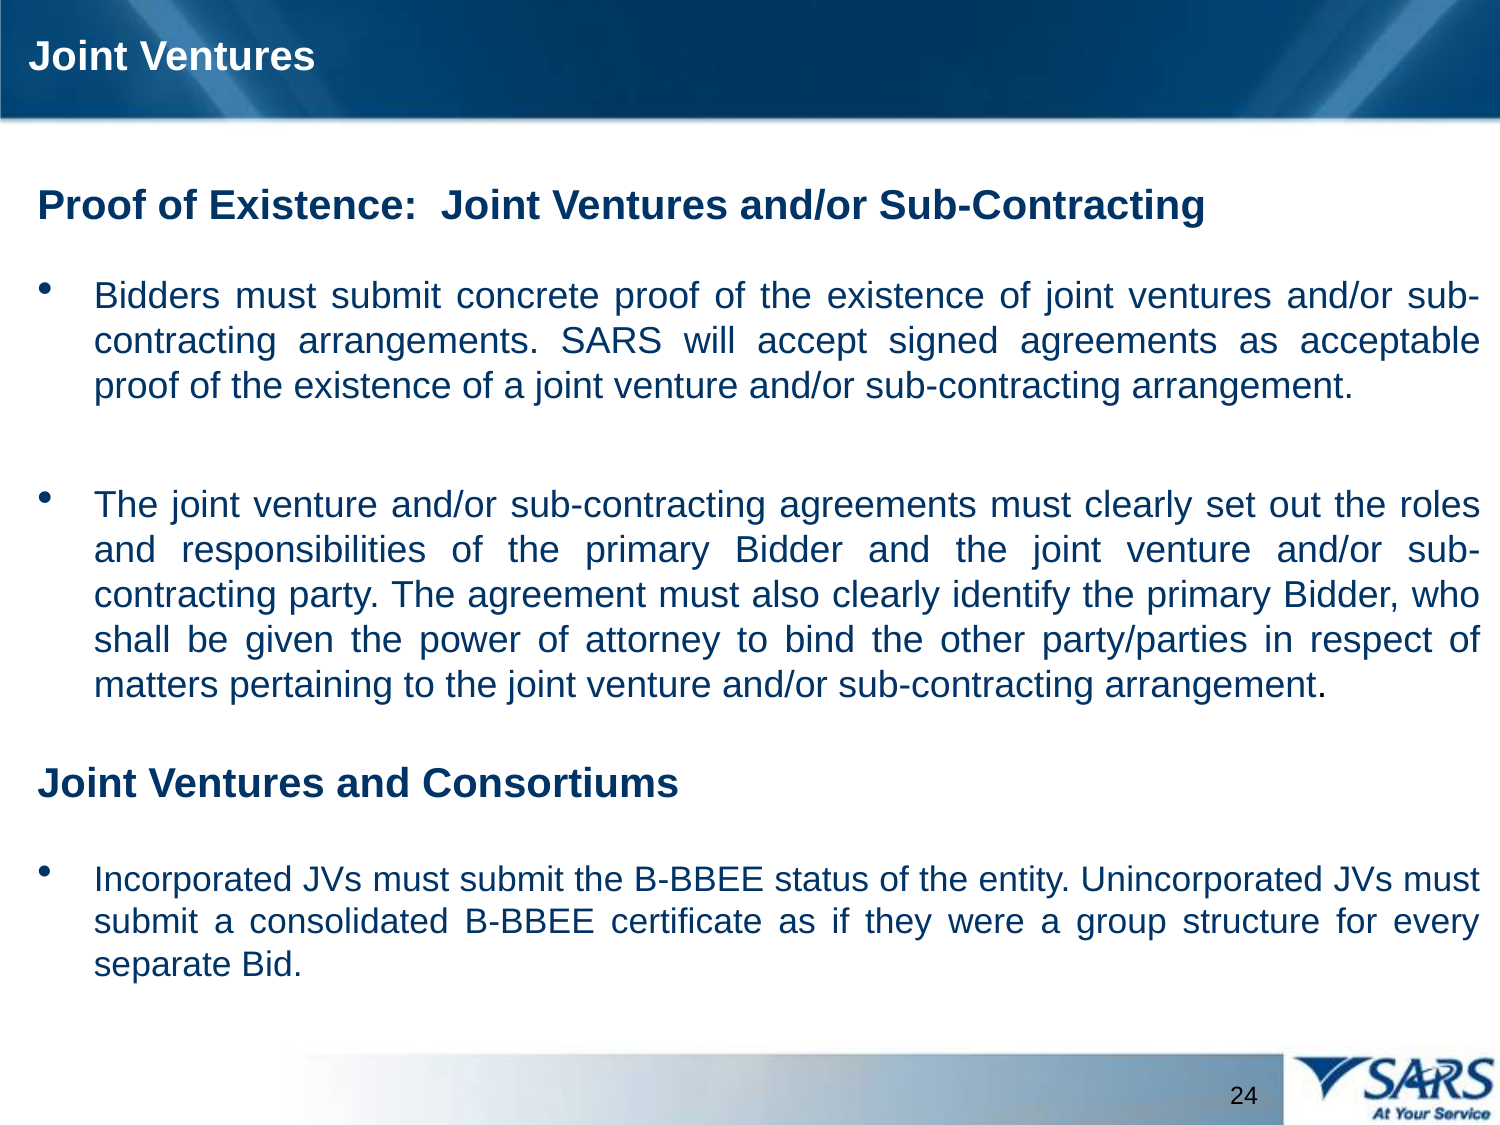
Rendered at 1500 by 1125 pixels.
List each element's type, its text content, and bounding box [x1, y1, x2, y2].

title Joint Ventures [28, 36, 1481, 80]
text_box 24 [1215, 1072, 1320, 1121]
picture [0, 0, 1500, 1125]
list Proof of Existence: Joint Ventures and/or Sub-Contracting Bidders must submit concrete proof of the existence of joint ventures and/or sub-contracting arrangements. SARS will accept signed agreements as acceptable proof of the existence of a joint venture and/or sub-contracting arrangement. The joint venture and/or sub-contracting agreements must clearly set out the roles and responsibilities of the primary Bidder and the joint venture and/or sub-contracting party. The agreement must also clearly identify the primary Bidder, who shall be given the power of attorney to bind the other party/parties in respect of matters pertaining to the joint venture and/or sub-contracting arrangement. Joint Ventures and Consortiums Incorporated JVs must submit the B-BBEE status of the entity. Unincorporated JVs must submit a consolidated B-BBEE certificate as if they were a group structure for every separate Bid. [37, 178, 1482, 1017]
